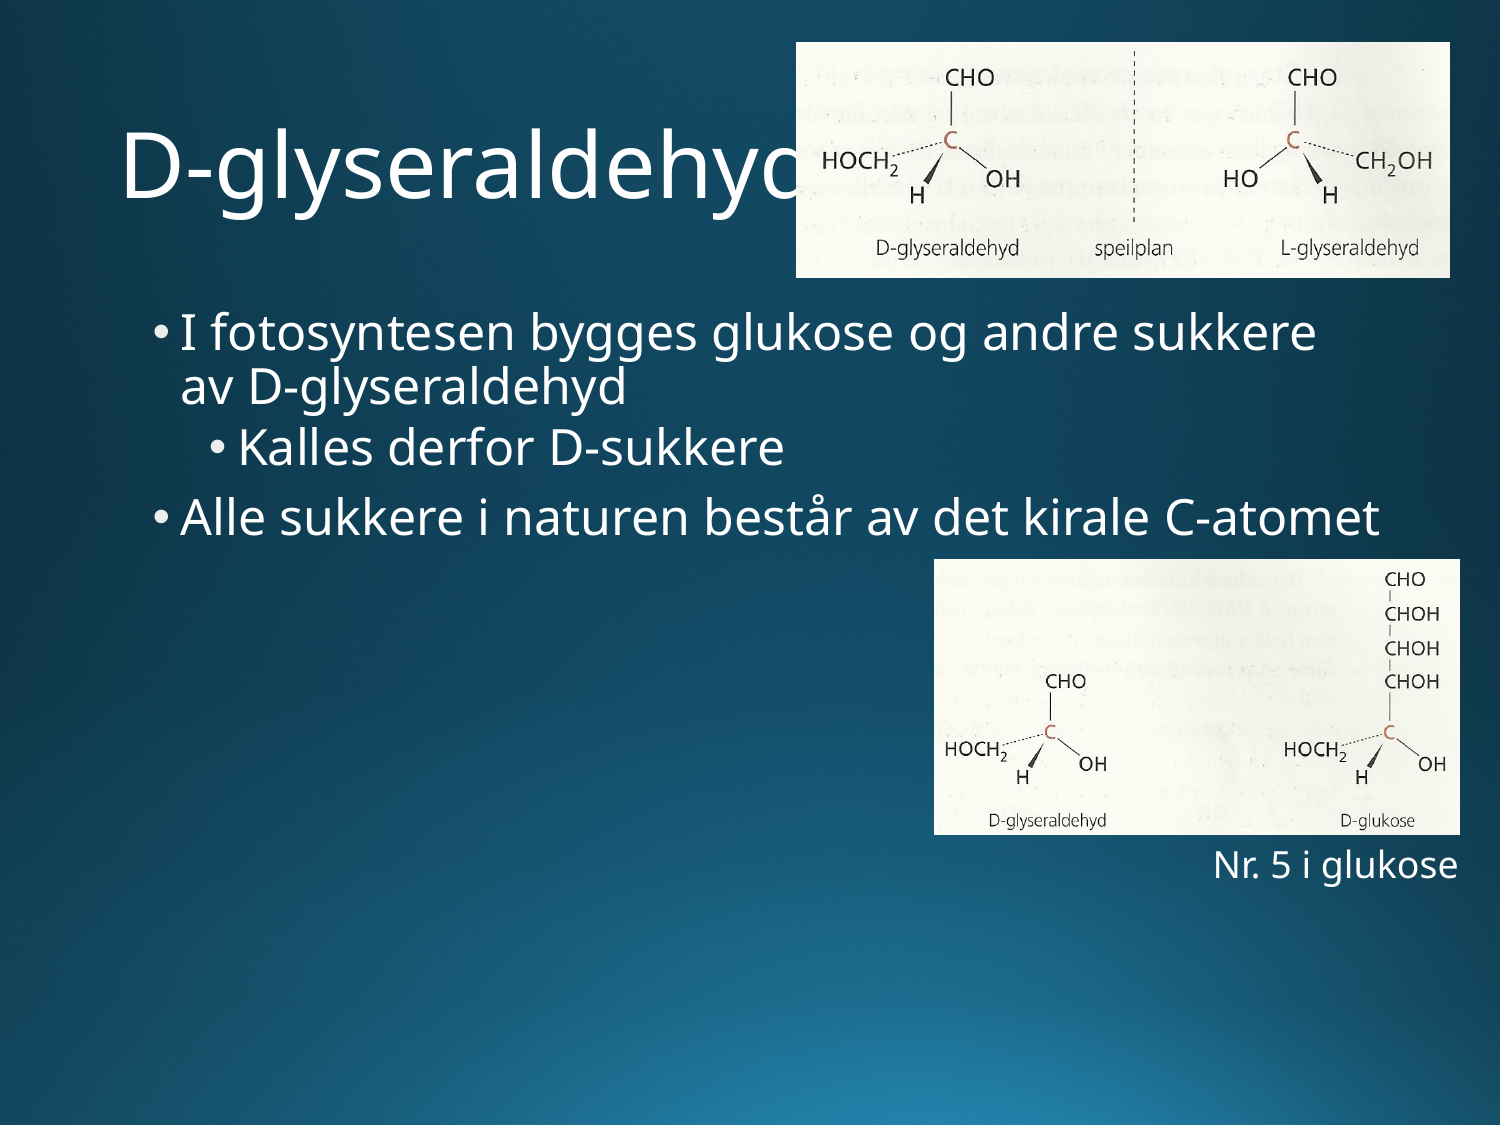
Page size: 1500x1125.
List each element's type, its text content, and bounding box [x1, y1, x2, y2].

list I fotosyntesen bygges glukose og andre sukkere av D-glyseraldehyd Kalles derfor D-sukkere Alle sukkere i naturen består av det kirale C-atomet [137, 299, 1397, 1014]
text_box Nr. 5 i glukose [1197, 834, 1474, 894]
picture [0, 0, 1500, 1125]
title D-glyseraldehyd [103, 59, 796, 278]
